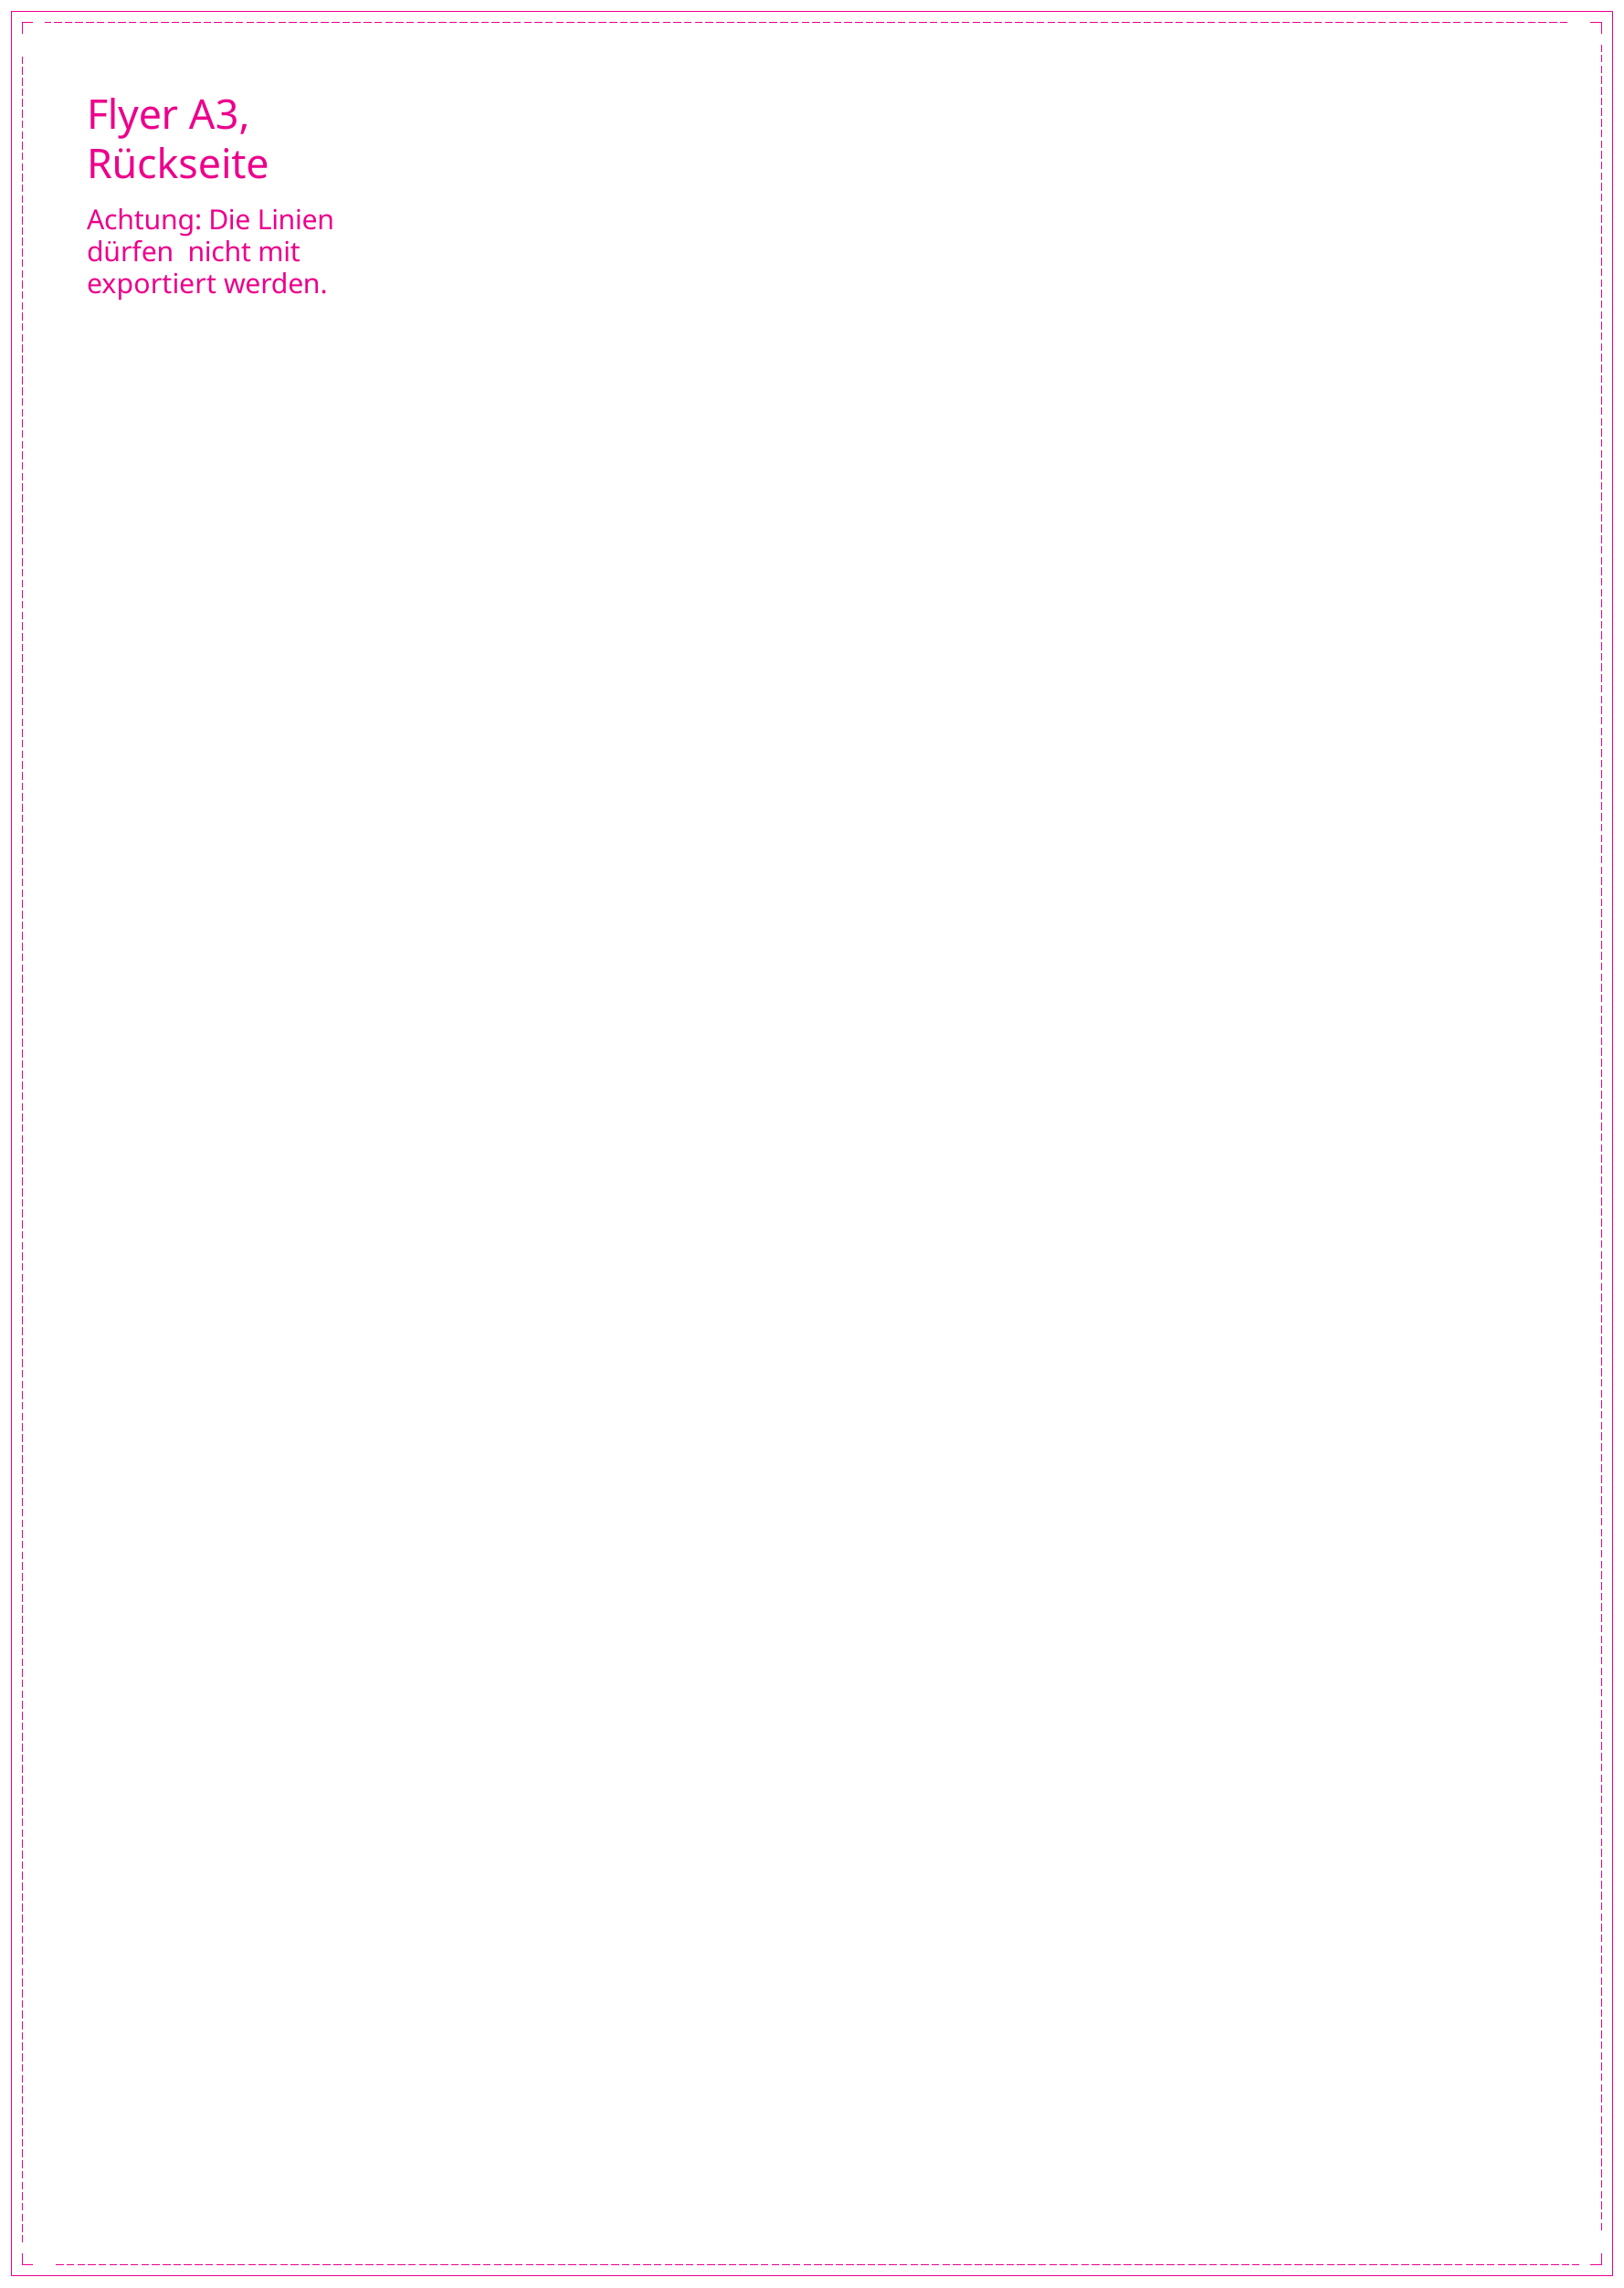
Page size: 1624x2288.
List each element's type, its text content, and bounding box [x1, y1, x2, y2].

text_box Flyer A3, Rückseite Achtung: Die Linien dürfen nicht mit exportiert werden. [84, 63, 412, 300]
